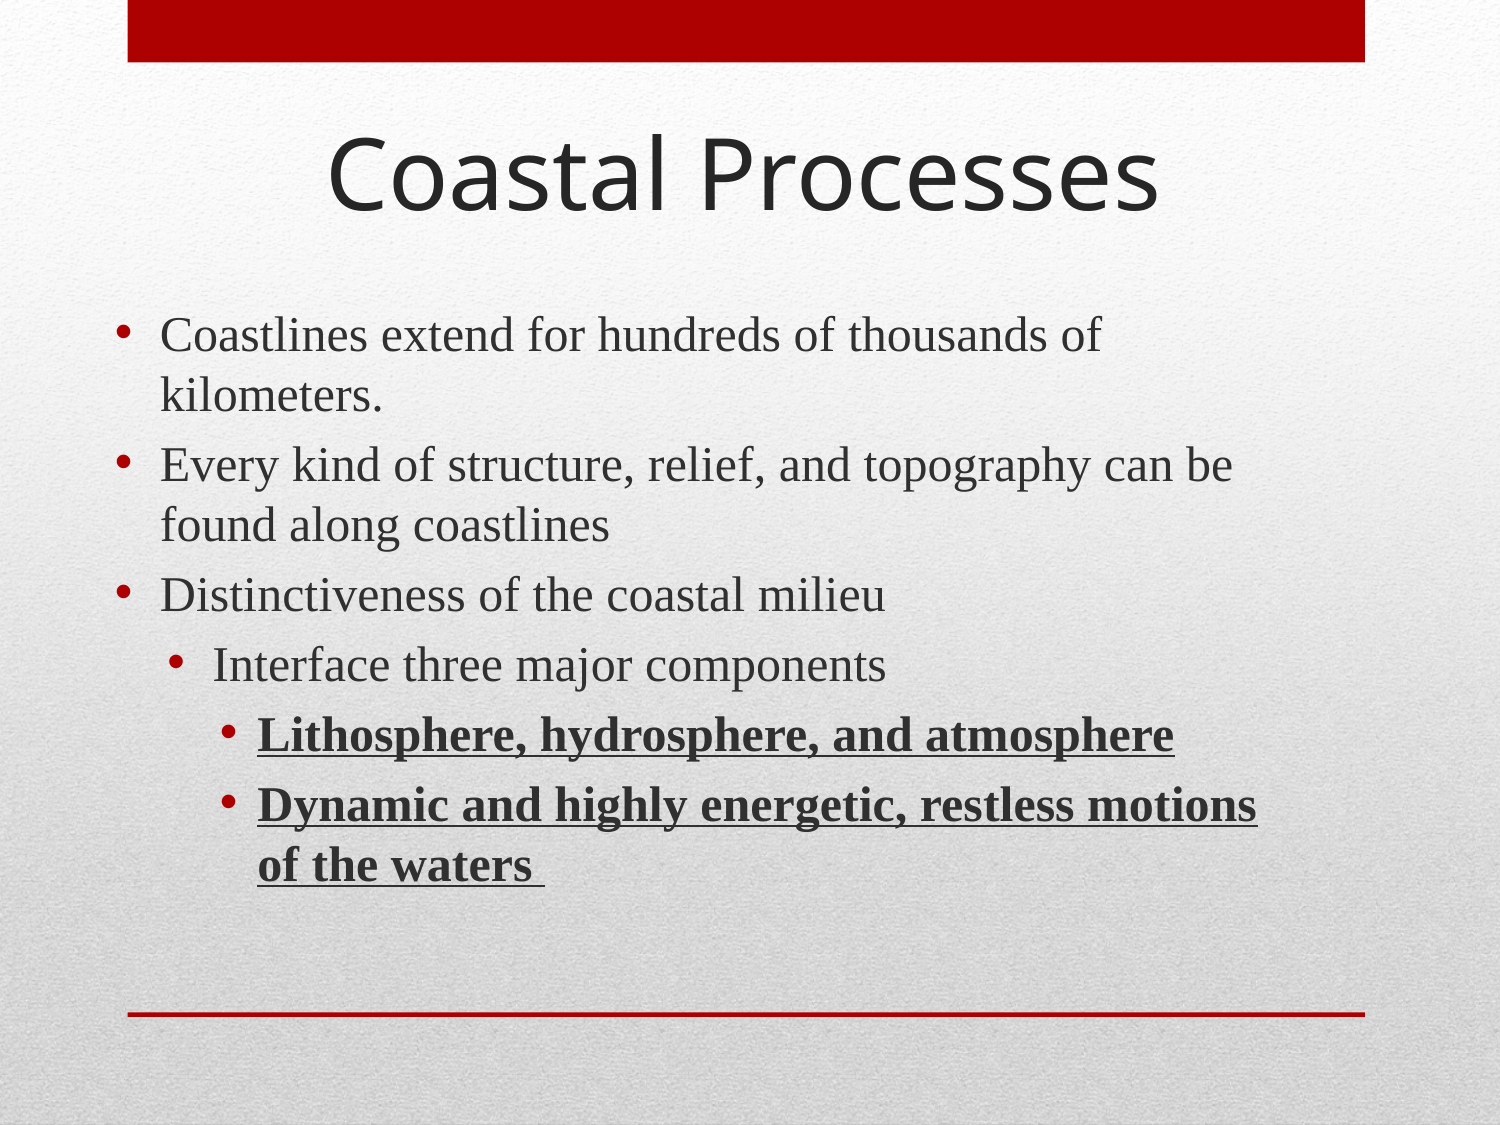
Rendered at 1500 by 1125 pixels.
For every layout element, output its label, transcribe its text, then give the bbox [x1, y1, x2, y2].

list Coastlines extend for hundreds of thousands of kilometers. Every kind of structure, relief, and topography can be found along coastlines Distinctiveness of the coastal milieu Interface three major components Lithosphere, hydrosphere, and atmosphere Dynamic and highly energetic, restless motions of the waters [99, 212, 1300, 981]
title Coastal Processes [174, 50, 1313, 238]
